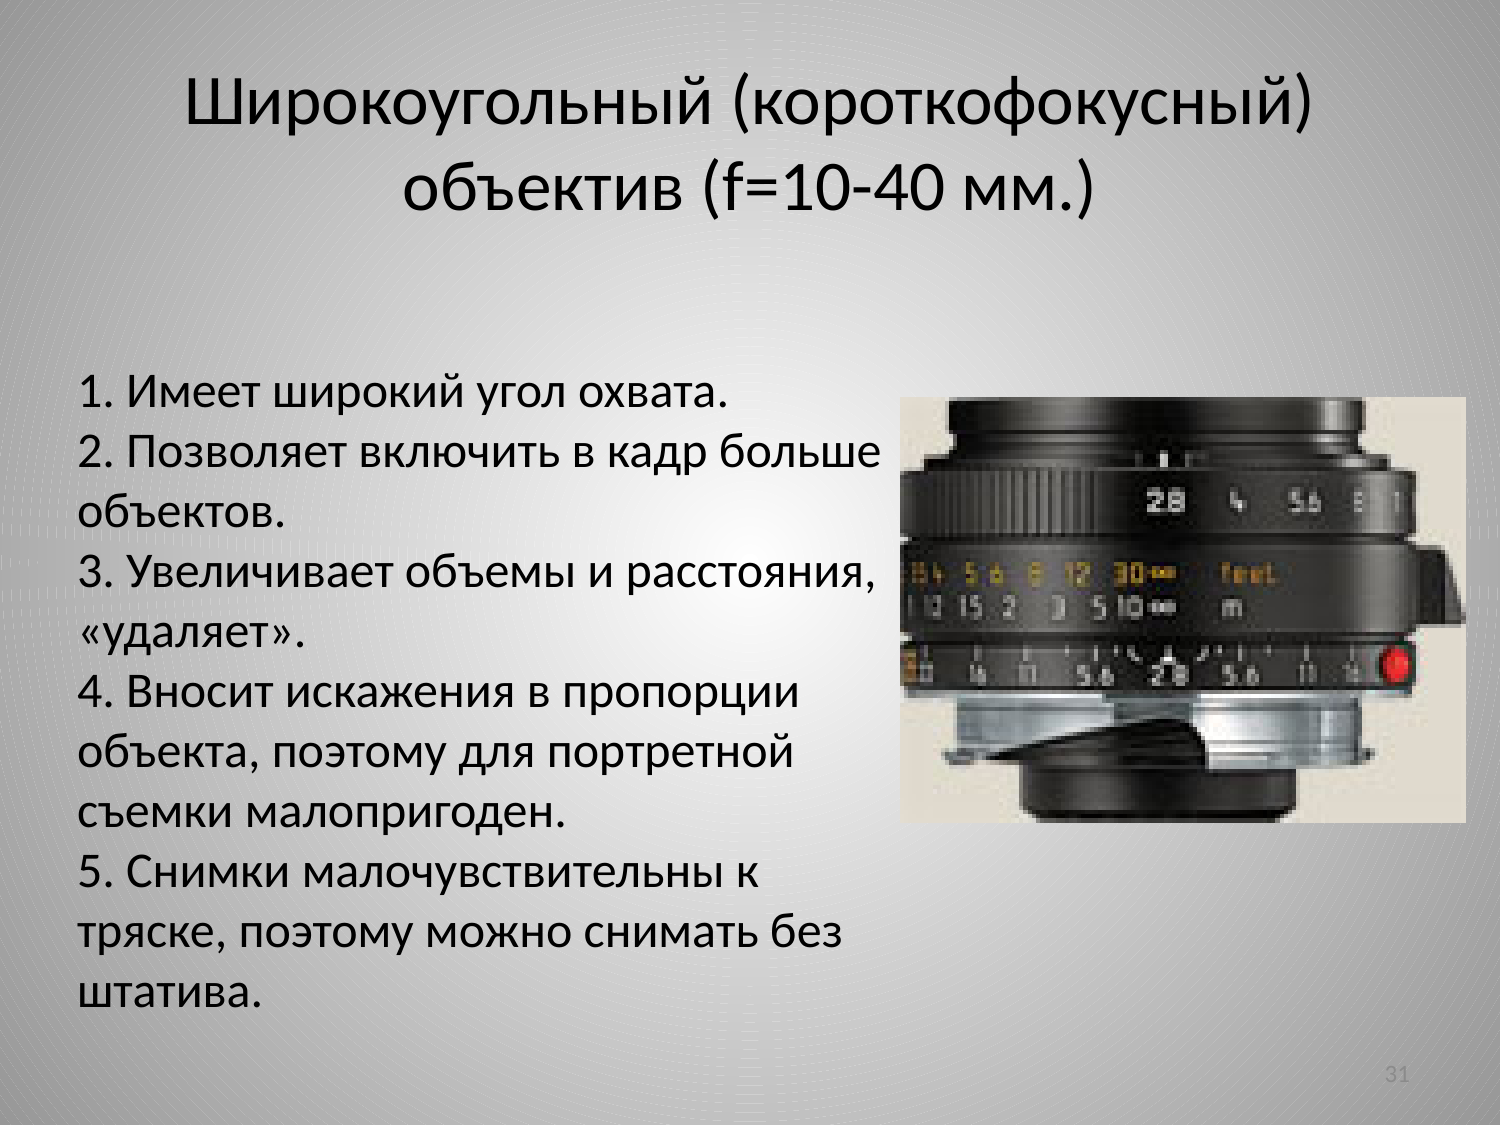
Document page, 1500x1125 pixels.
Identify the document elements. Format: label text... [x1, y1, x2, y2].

title Широкоугольный (короткофокусный) объектив (f=10-40 мм.) [75, 45, 1425, 233]
text_box 1. Имеет широкий угол охвата. 2. Позволяет включить в кадр больше объектов. 3. Увеличивает объемы и расстояния, «удаляет». 4. Вносит искажения в пропорции объекта, поэтому для портретной съемки малопригоден. 5. Снимки малочувствительны к тряске, поэтому можно снимать без штатива. [62, 350, 900, 1110]
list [899, 396, 1466, 823]
slide_number 31 [1074, 1042, 1425, 1103]
